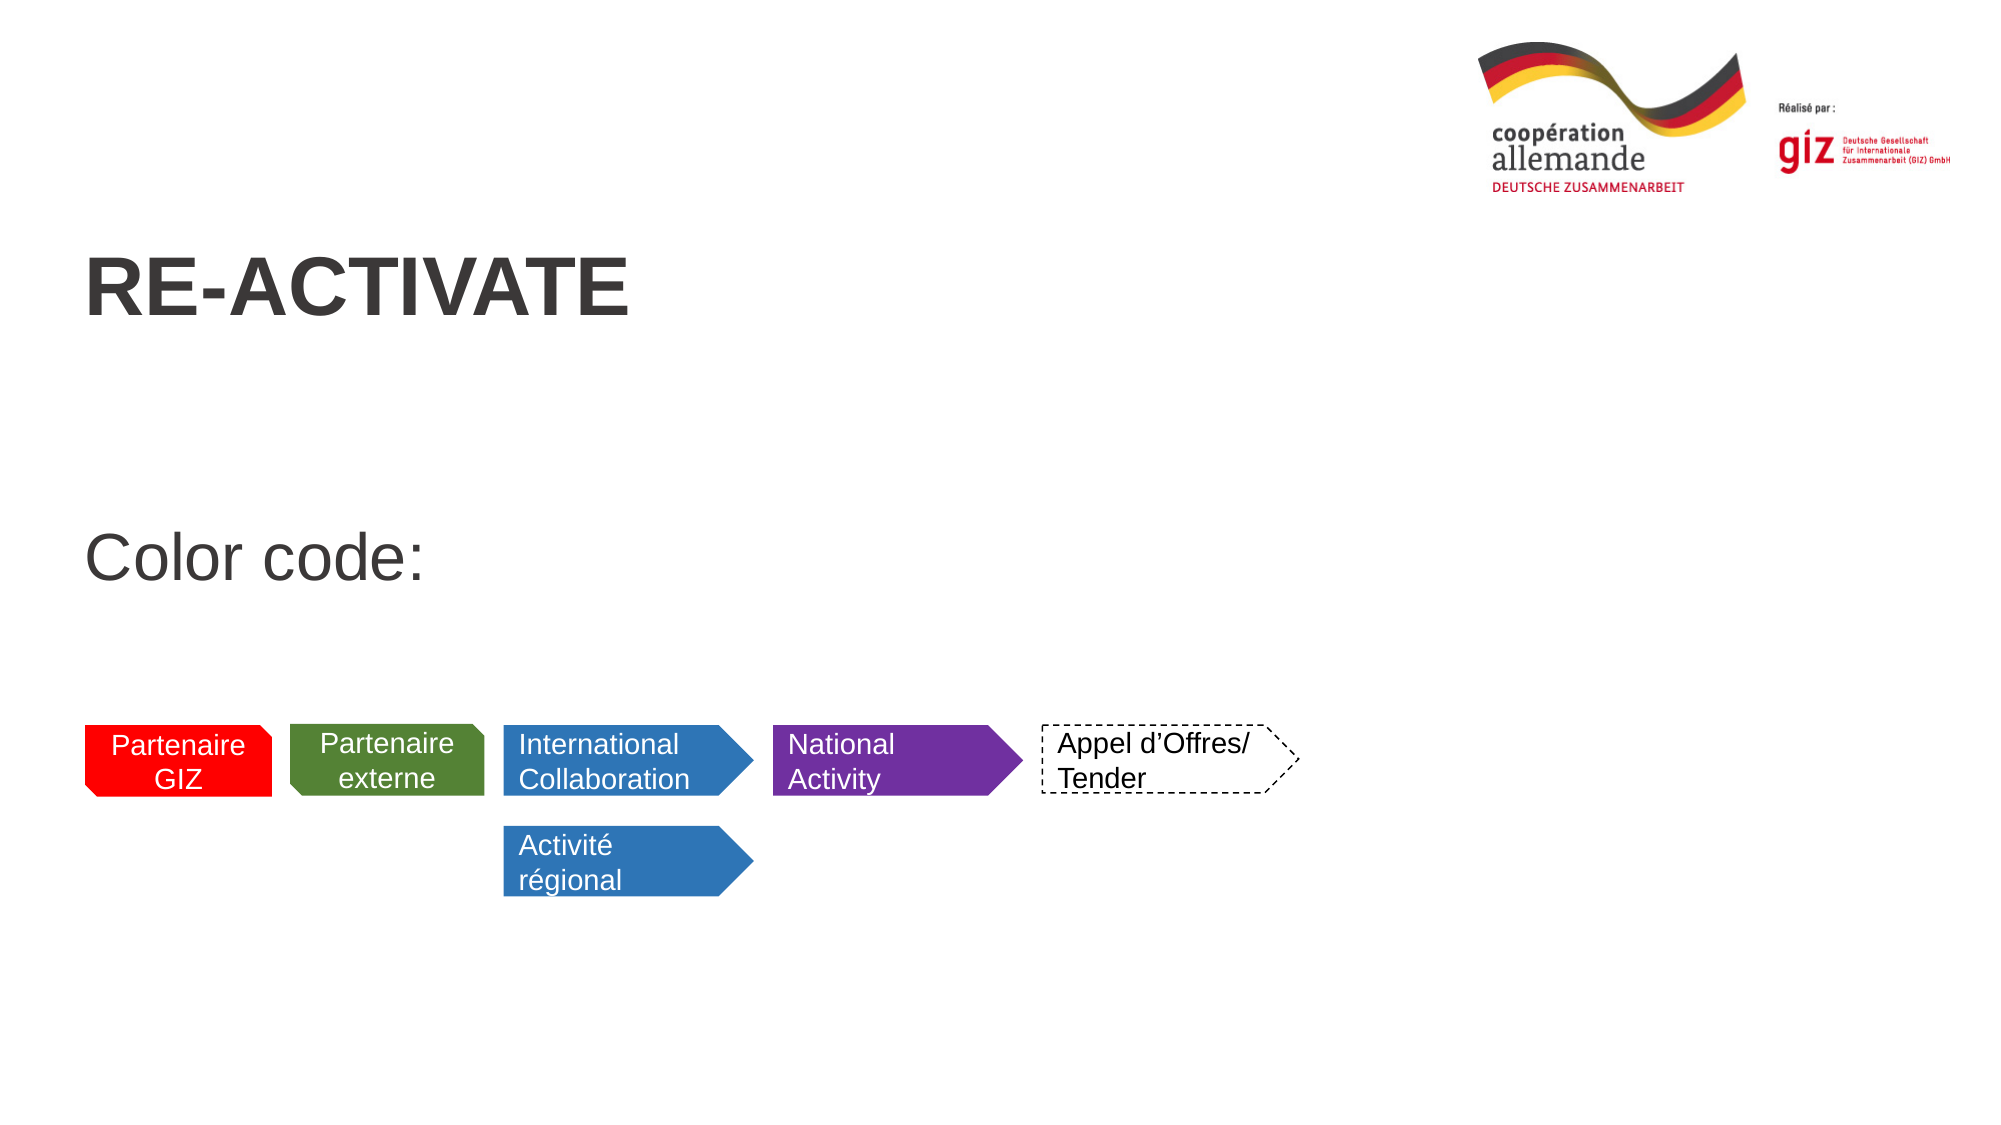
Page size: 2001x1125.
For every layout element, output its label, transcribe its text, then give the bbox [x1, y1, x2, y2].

text_box Activité régional [502, 824, 756, 898]
text_box National Activity [772, 724, 1025, 797]
text_box Partenaire externe [289, 722, 486, 797]
text_box International Collaboration [502, 724, 756, 797]
text_box RE-ACTIVATE Color code: [70, 235, 1981, 338]
text_box Appel d’Offres/ Tender [1041, 723, 1299, 794]
picture [1478, 42, 1950, 192]
text_box Partenaire GIZ [84, 724, 273, 798]
